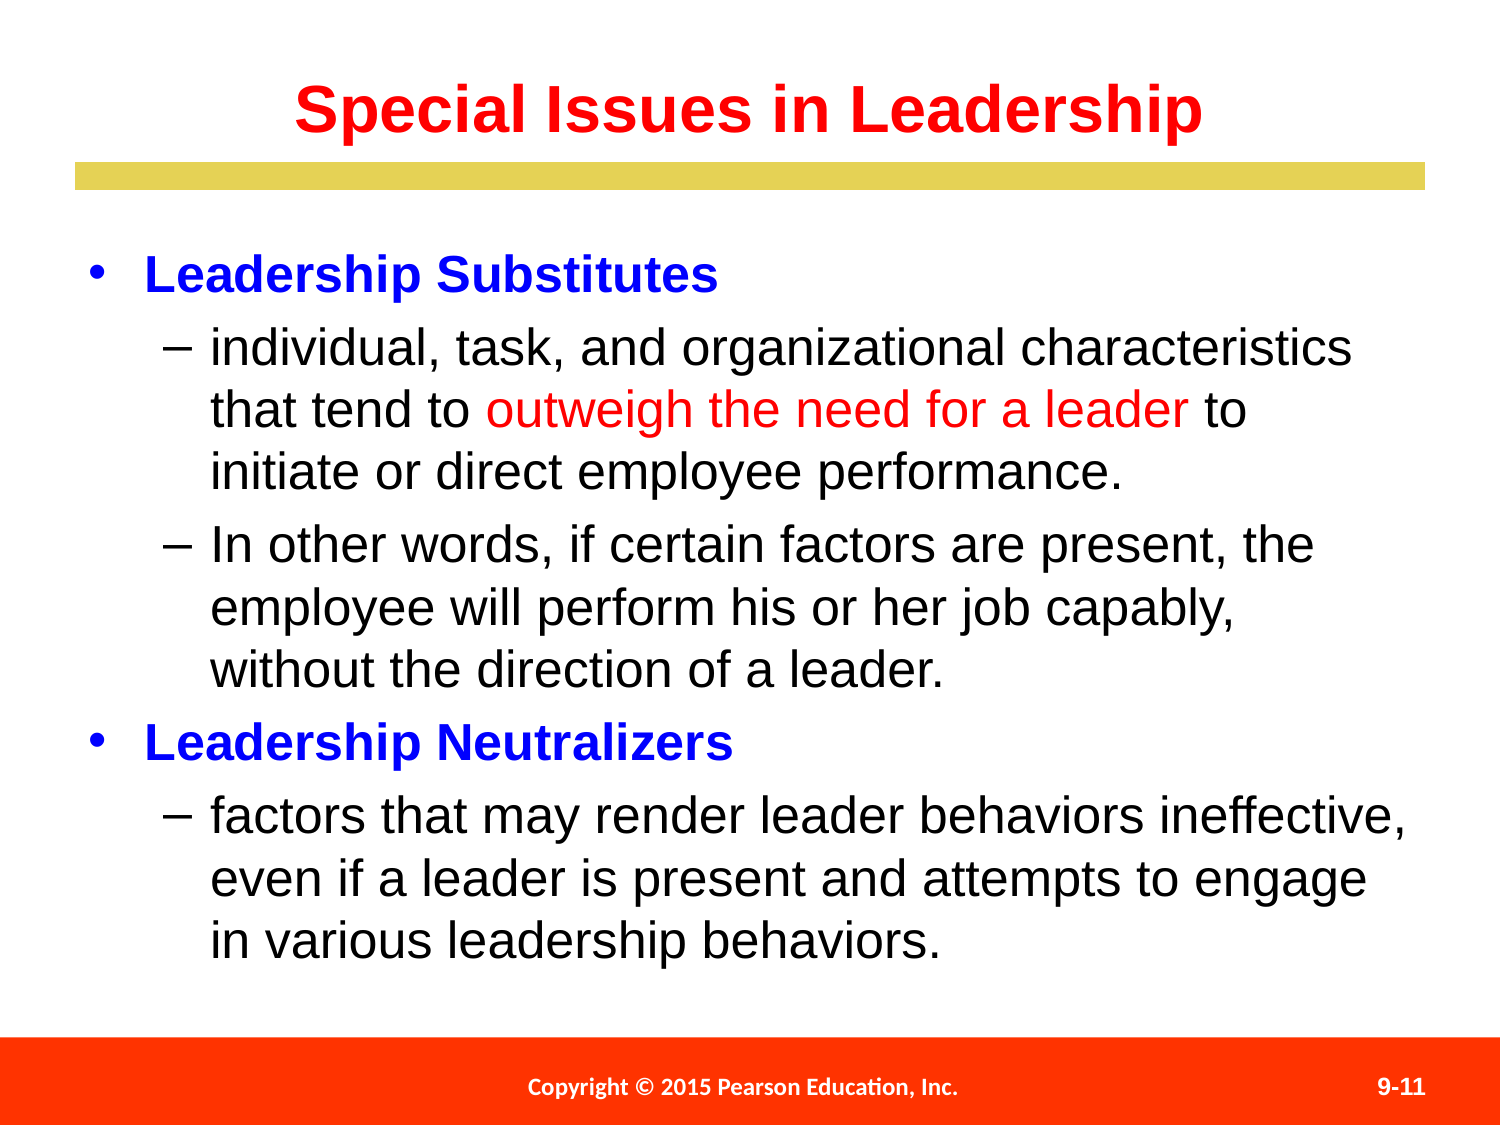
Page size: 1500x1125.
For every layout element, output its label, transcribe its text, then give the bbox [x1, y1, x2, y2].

title Special Issues in Leadership [74, 12, 1426, 201]
list Leadership Substitutes individual, task, and organizational characteristics that tend to outweigh the need for a leader to initiate or direct employee performance. In other words, if certain factors are present, the employee will perform his or her job capably, without the direction of a leader. Leadership Neutralizers factors that may render leader behaviors ineffective, even if a leader is present and attempts to engage in various leadership behaviors. [72, 232, 1424, 1001]
